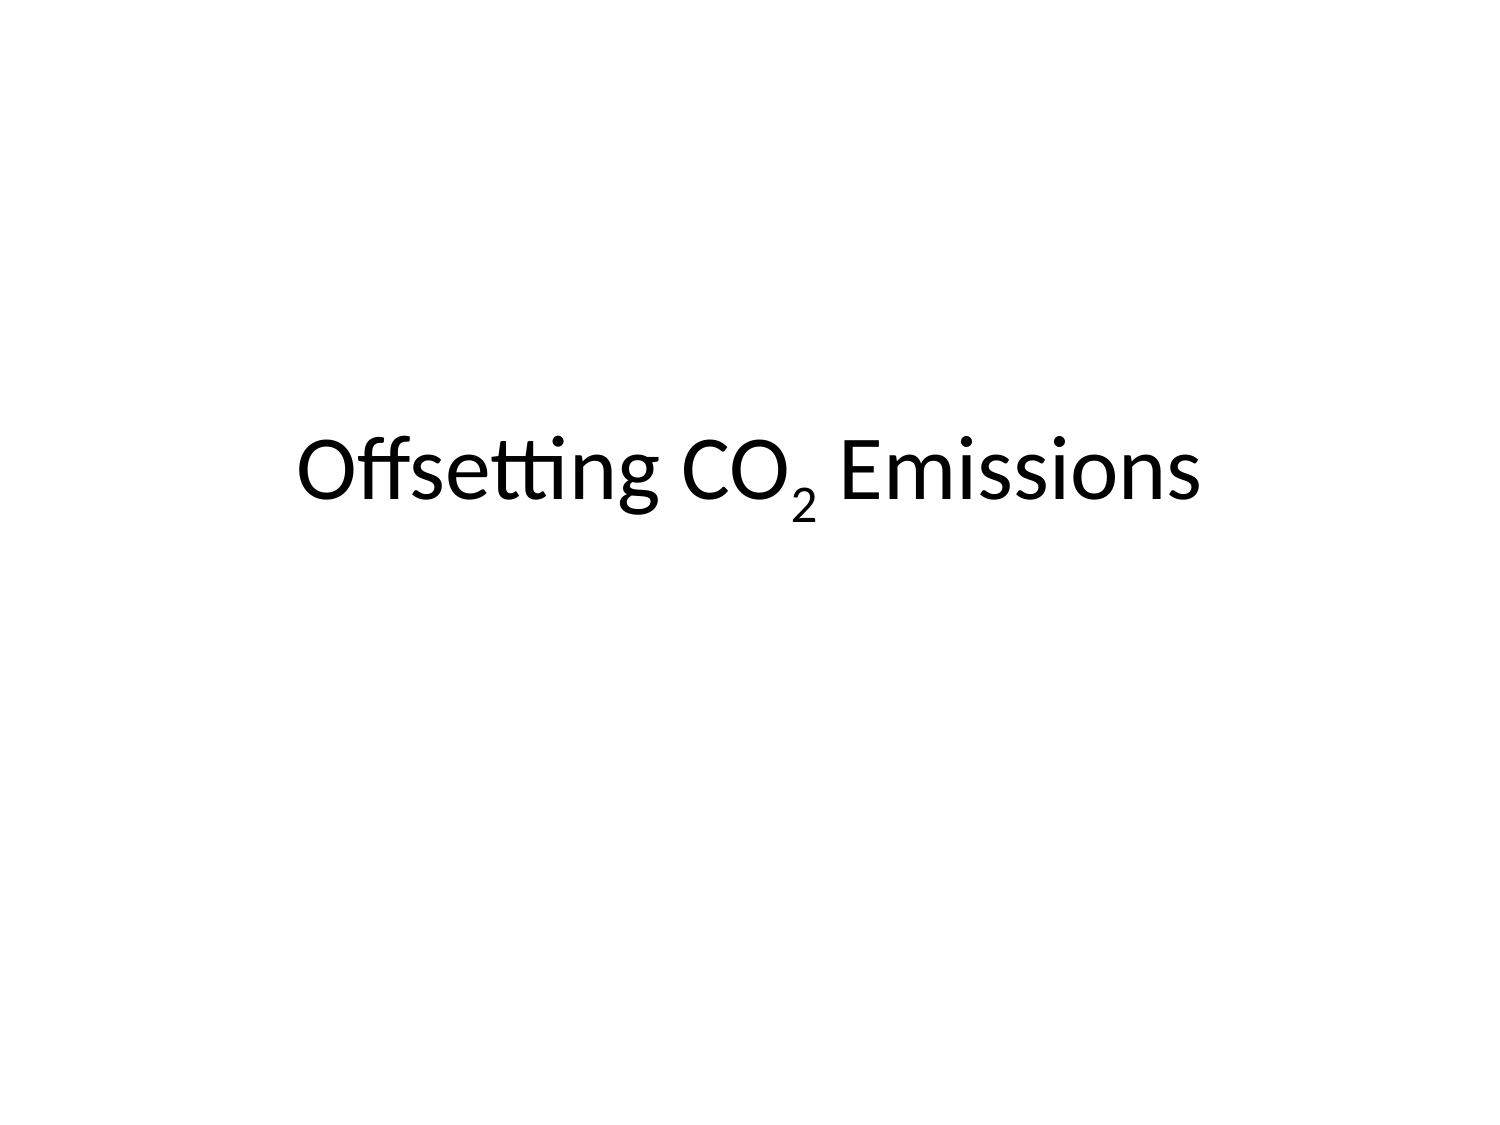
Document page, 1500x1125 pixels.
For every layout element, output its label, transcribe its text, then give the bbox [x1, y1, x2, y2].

title Offsetting CO2 Emissions [112, 349, 1388, 591]
